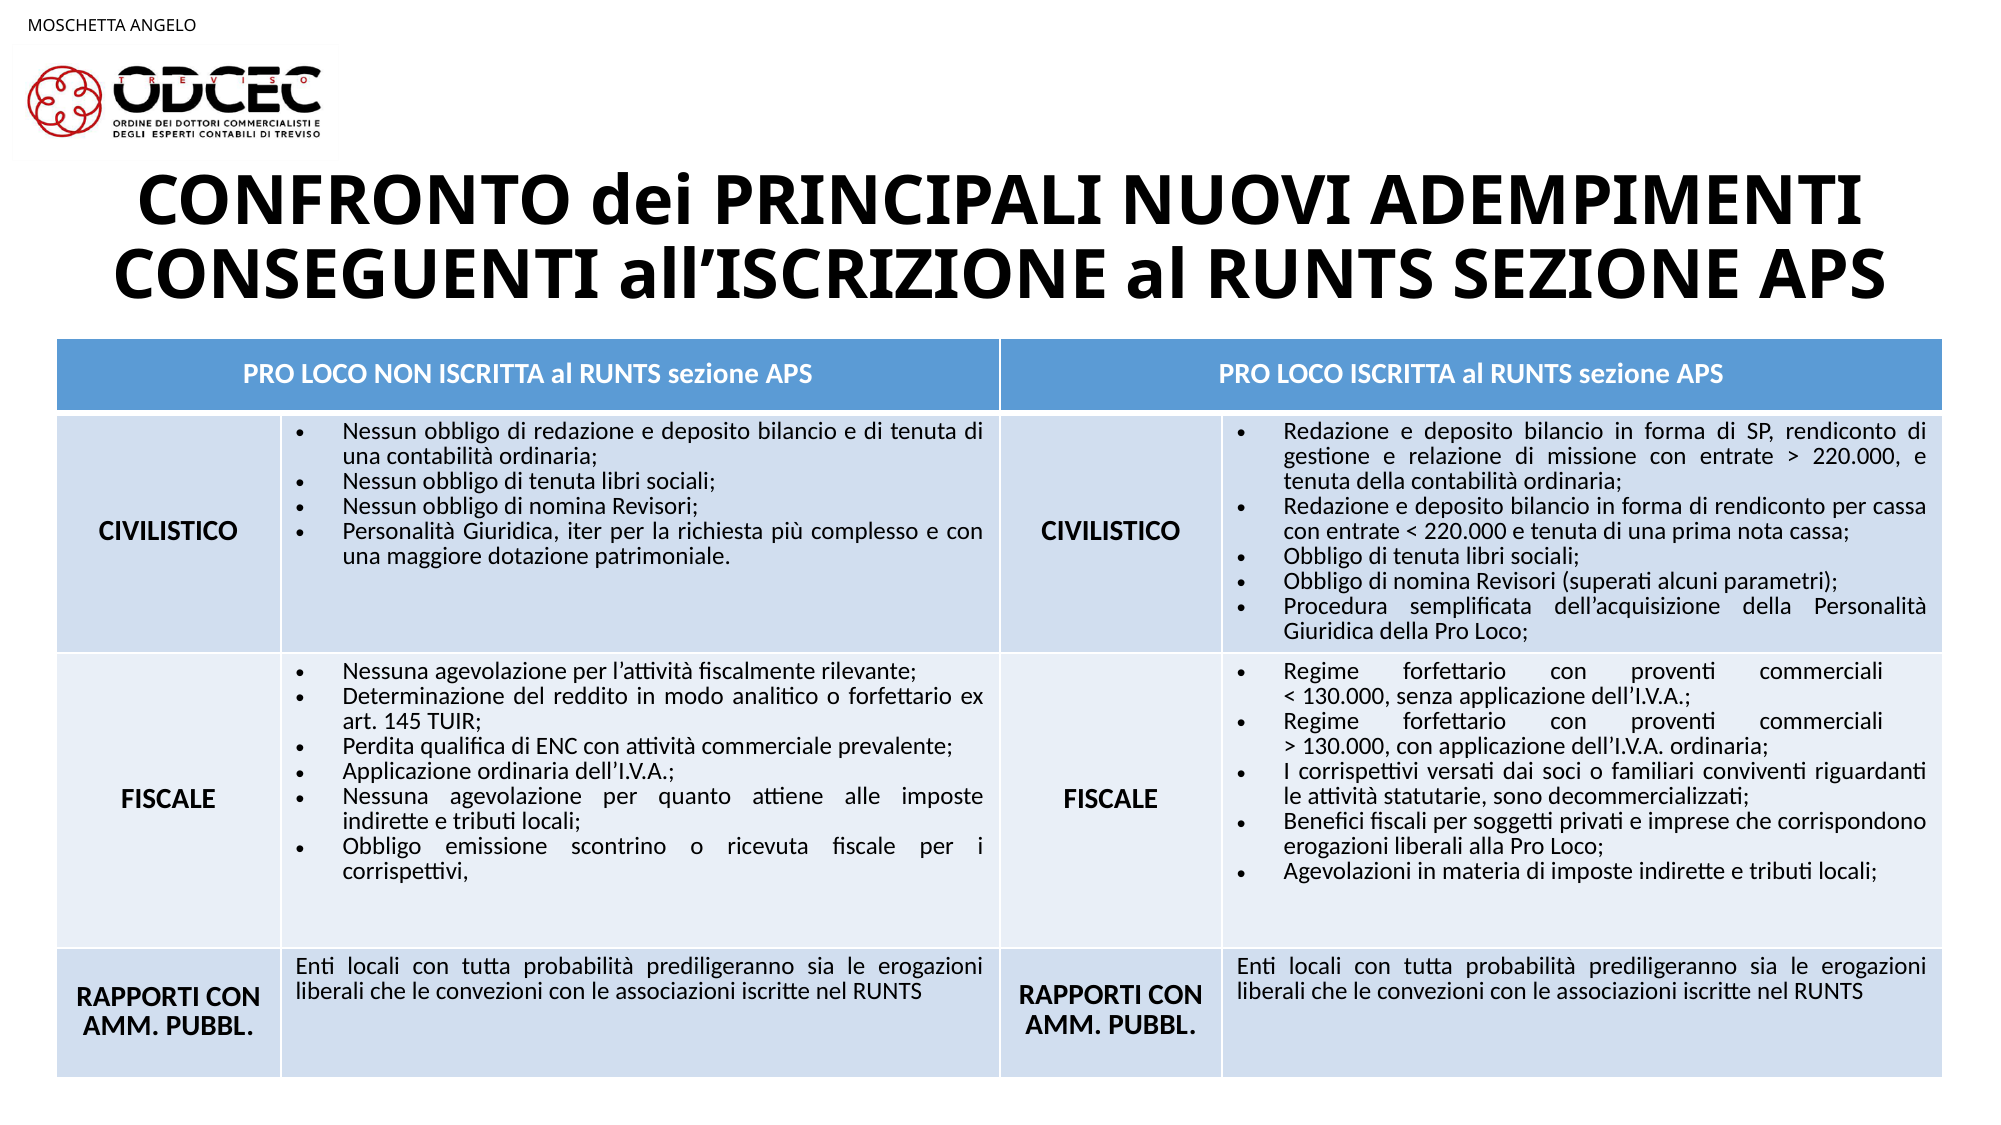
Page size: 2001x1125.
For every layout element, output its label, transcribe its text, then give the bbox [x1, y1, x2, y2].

table_cell Redazione e deposito bilancio in forma di SP, rendiconto di gestione e relazione di missione con entrate > 220.000, e tenuta della contabilità ordinaria; Redazione e deposito bilancio in forma di rendiconto per cassa con entrate < 220.000 e tenuta di una prima nota cassa; Obbligo di tenuta libri sociali; Obbligo di nomina Revisori (superati alcuni parametri); Procedura semplificata dell’acquisizione della Personalità Giuridica della Pro Loco; [1223, 416, 1942, 652]
table_cell CIVILISTICO [1001, 416, 1221, 652]
table_cell FISCALE [57, 654, 280, 947]
table_cell Nessuna agevolazione per l’attività fiscalmente rilevante; Determinazione del reddito in modo analitico o forfettario ex art. 145 TUIR; Perdita qualifica di ENC con attività commerciale prevalente; Applicazione ordinaria dell’I.V.A.; Nessuna agevolazione per quanto attiene alle imposte indirette e tributi locali; Obbligo emissione scontrino o ricevuta fiscale per i corrispettivi, [282, 654, 999, 947]
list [12, 44, 339, 161]
table_cell Regime forfettario con proventi commerciali < 130.000, senza applicazione dell’I.V.A.; Regime forfettario con proventi commerciali > 130.000, con applicazione dell’I.V.A. ordinaria; I corrispettivi versati dai soci o familiari conviventi riguardanti le attività statutarie, sono decommercializzati; Benefici fiscali per soggetti privati e imprese che corrispondono erogazioni liberali alla Pro Loco; Agevolazioni in materia di imposte indirette e tributi locali; [1223, 654, 1942, 947]
table_cell CIVILISTICO [57, 416, 280, 652]
table_cell FISCALE [1001, 654, 1221, 947]
table_cell Nessun obbligo di redazione e deposito bilancio e di tenuta di una contabilità ordinaria; Nessun obbligo di tenuta libri sociali; Nessun obbligo di nomina Revisori; Personalità Giuridica, iter per la richiesta più complesso e con una maggiore dotazione patrimoniale. [282, 416, 999, 652]
table_cell RAPPORTI CON AMM. PUBBL. [1001, 949, 1221, 1077]
table_cell Enti locali con tutta probabilità prediligeranno sia le erogazioni liberali che le convezioni con le associazioni iscritte nel RUNTS [1223, 949, 1942, 1077]
table_header PRO LOCO NON ISCRITTA al RUNTS sezione APS [57, 339, 999, 410]
table_header PRO LOCO ISCRITTA al RUNTS sezione APS [1001, 339, 1942, 410]
table_cell Enti locali con tutta probabilità prediligeranno sia le erogazioni liberali che le convezioni con le associazioni iscritte nel RUNTS [282, 949, 999, 1077]
title MOSCHETTA ANGELO [12, 3, 339, 44]
text_box CONFRONTO dei PRINCIPALI NUOVI ADEMPIMENTI CONSEGUENTI all’ISCRIZIONE al RUNTS SEZIONE APS [56, 140, 1944, 338]
table_cell RAPPORTI CON AMM. PUBBL. [57, 949, 280, 1077]
